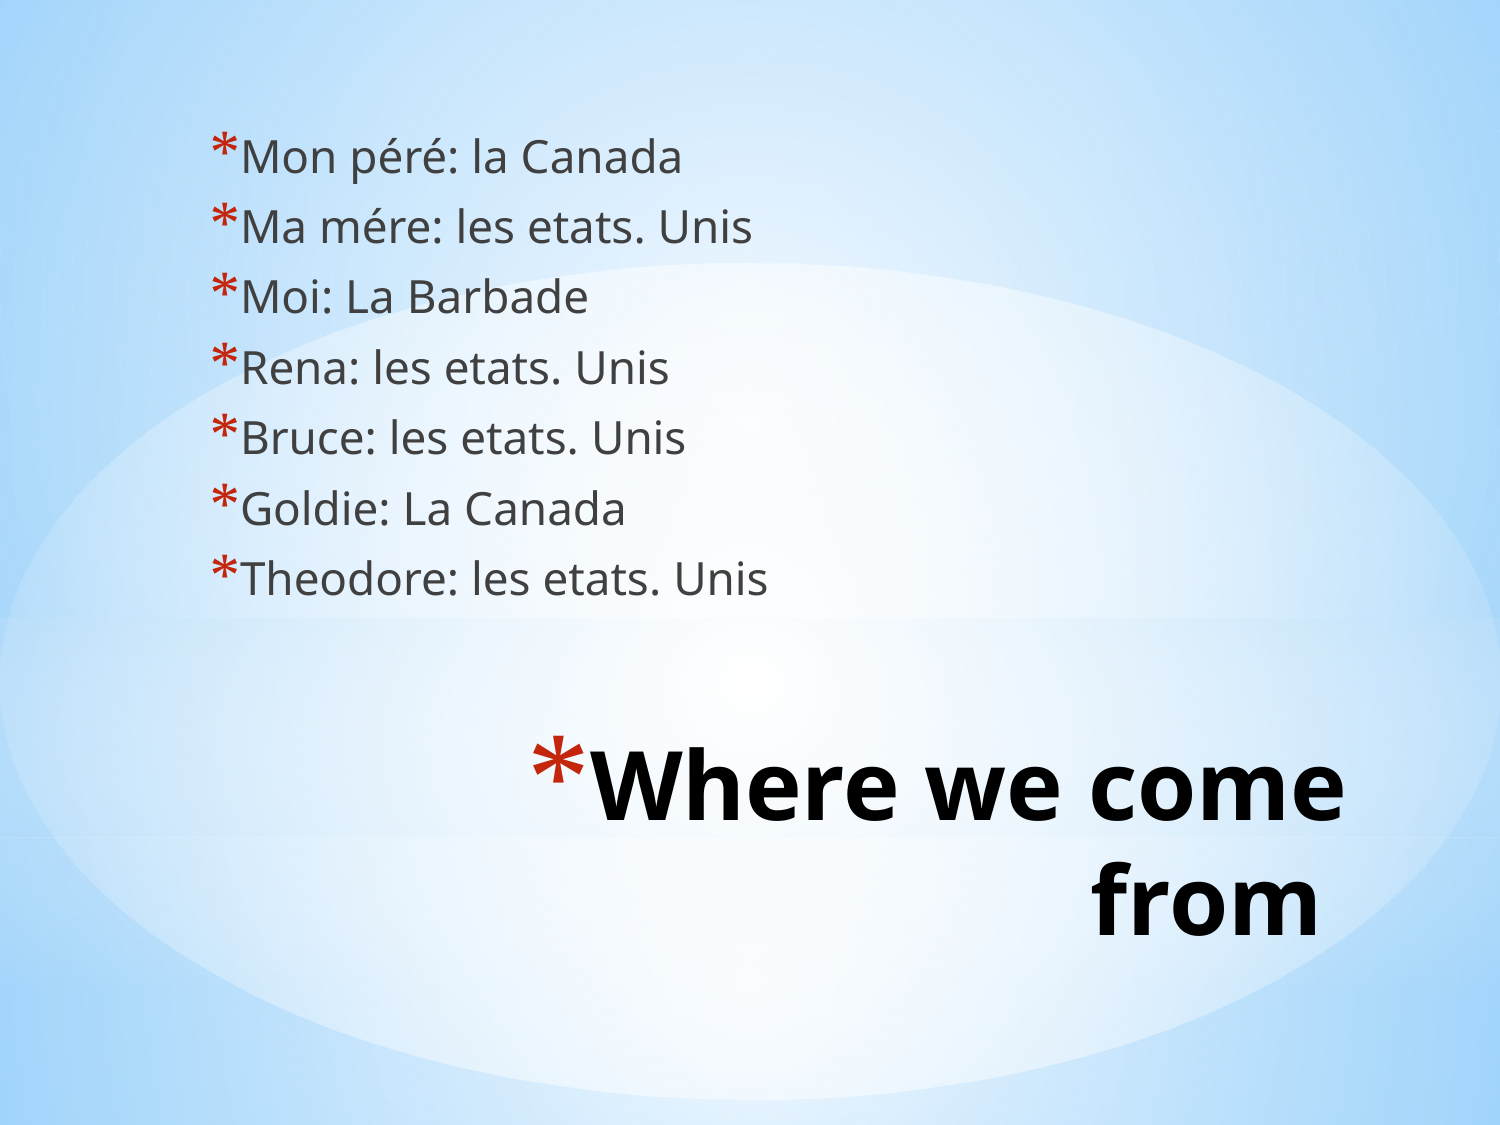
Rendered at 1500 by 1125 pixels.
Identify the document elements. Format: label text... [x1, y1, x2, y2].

title Where we come from [294, 717, 1363, 905]
list Mon péré: la Canada Ma mére: les etats. Unis Moi: La Barbade Rena: les etats. Unis Bruce: les etats. Unis Goldie: La Canada Theodore: les etats. Unis [187, 120, 1238, 690]
